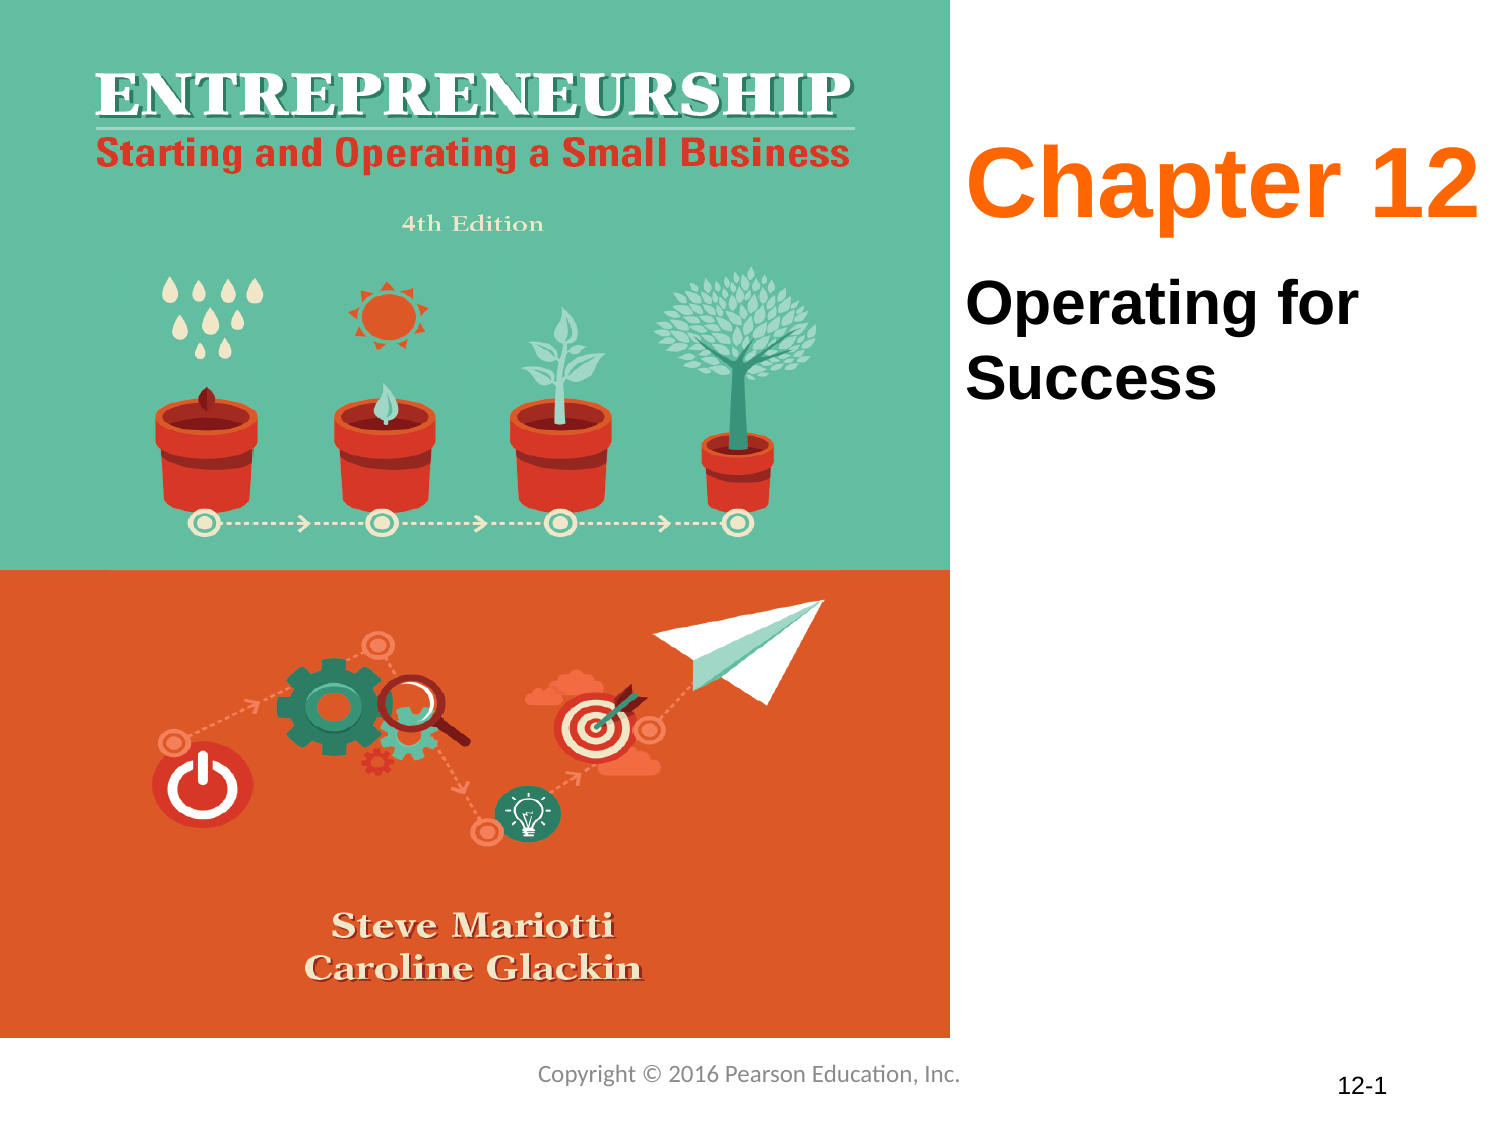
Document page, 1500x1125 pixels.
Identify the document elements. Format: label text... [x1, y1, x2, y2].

footer Copyright © 2016 Pearson Education, Inc. [512, 1042, 988, 1103]
title Chapter 12 Operating for Success [954, 110, 1500, 420]
picture [0, 0, 951, 1038]
